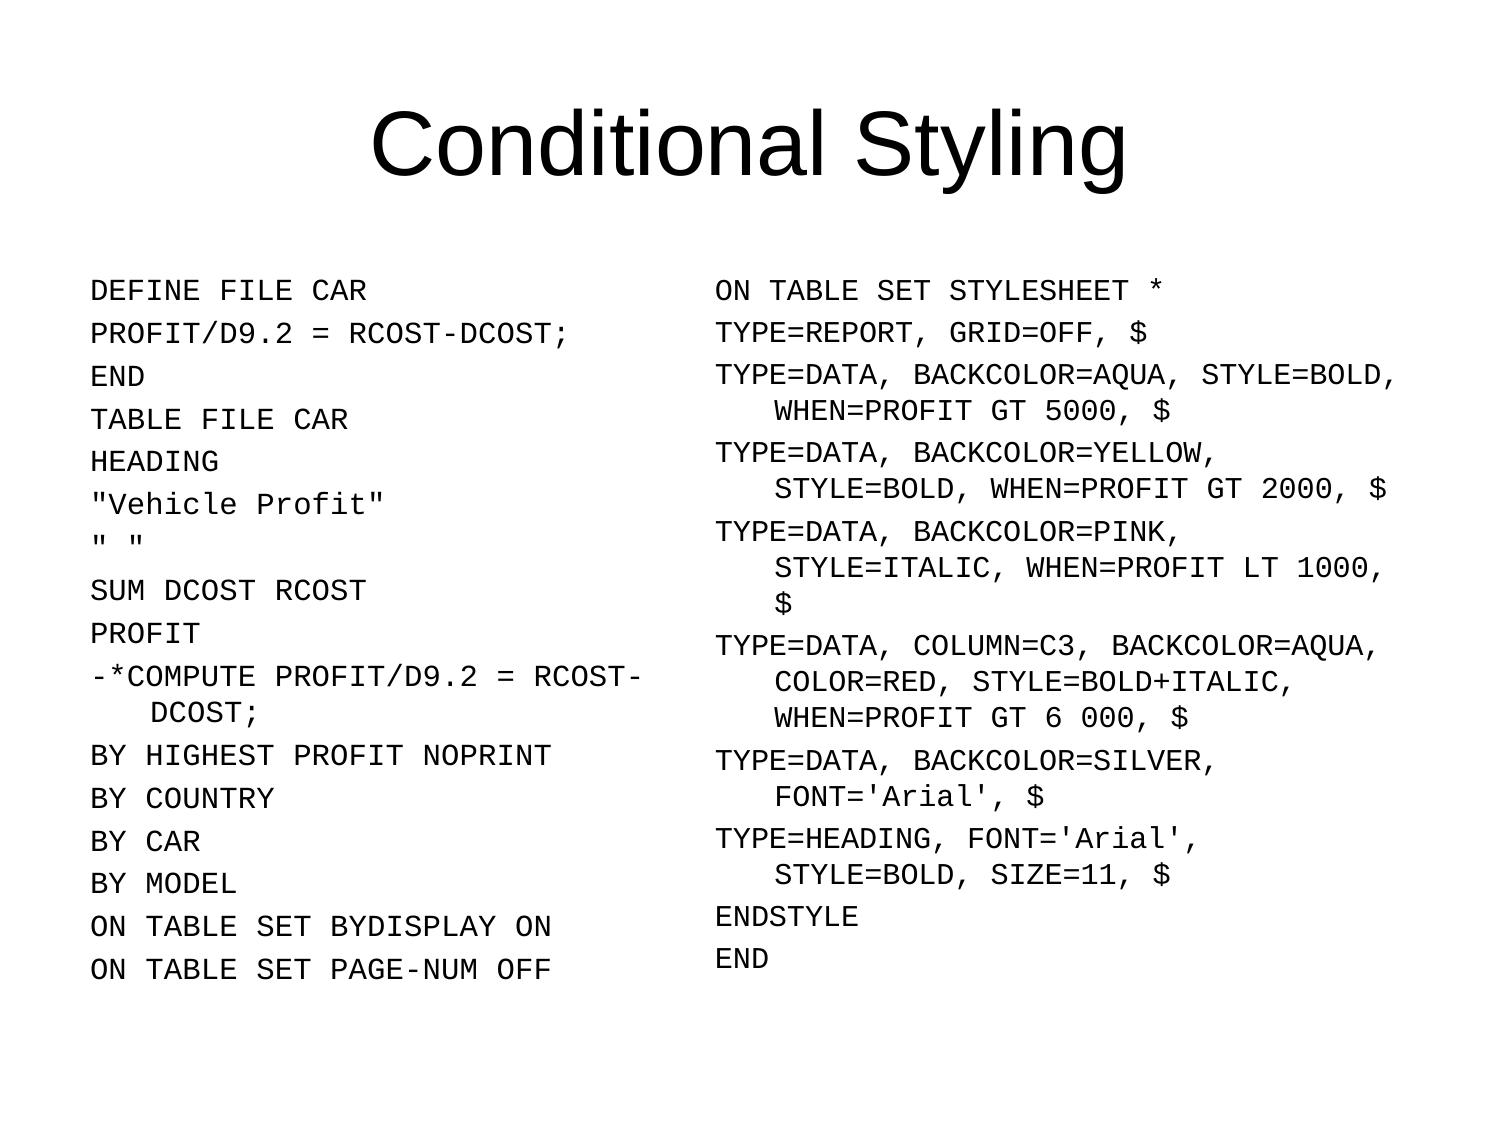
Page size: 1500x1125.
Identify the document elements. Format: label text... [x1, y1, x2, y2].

title Conditional Styling [75, 45, 1425, 233]
list DEFINE FILE CAR PROFIT/D9.2 = RCOST-DCOST; END TABLE FILE CAR HEADING "Vehicle Profit" " " SUM DCOST RCOST PROFIT -*COMPUTE PROFIT/D9.2 = RCOST-DCOST; BY HIGHEST PROFIT NOPRINT BY COUNTRY BY CAR BY MODEL ON TABLE SET BYDISPLAY ON ON TABLE SET PAGE-NUM OFF [75, 262, 688, 1005]
list ON TABLE SET STYLESHEET * TYPE=REPORT, GRID=OFF, $ TYPE=DATA, BACKCOLOR=AQUA, STYLE=BOLD, WHEN=PROFIT GT 5000, $ TYPE=DATA, BACKCOLOR=YELLOW, STYLE=BOLD, WHEN=PROFIT GT 2000, $ TYPE=DATA, BACKCOLOR=PINK, STYLE=ITALIC, WHEN=PROFIT LT 1000, $ TYPE=DATA, COLUMN=C3, BACKCOLOR=AQUA, COLOR=RED, STYLE=BOLD+ITALIC, WHEN=PROFIT GT 6 000, $ TYPE=DATA, BACKCOLOR=SILVER, FONT='Arial', $ TYPE=HEADING, FONT='Arial', STYLE=BOLD, SIZE=11, $ ENDSTYLE END [699, 262, 1425, 1005]
